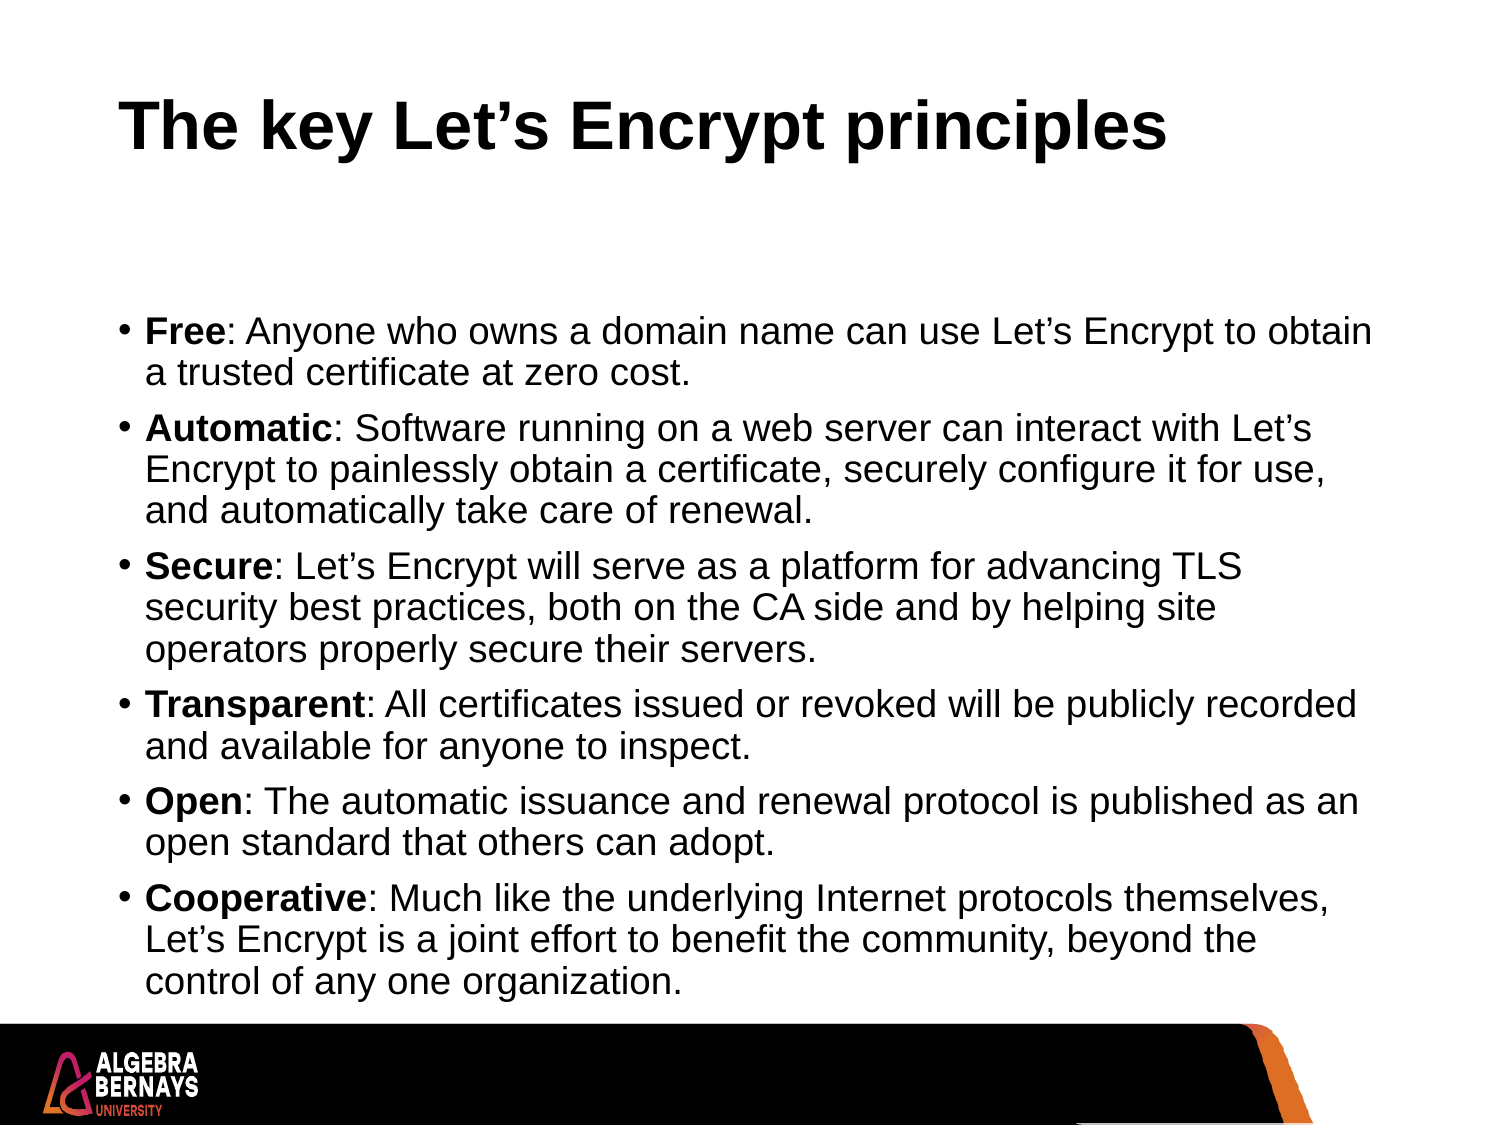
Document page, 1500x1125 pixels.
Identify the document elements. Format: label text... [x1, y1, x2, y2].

title The key Let’s Encrypt principles [103, 59, 1397, 243]
picture [0, 1023, 1468, 1125]
list Free: Anyone who owns a domain name can use Let’s Encrypt to obtain a trusted certificate at zero cost. Automatic: Software running on a web server can interact with Let’s Encrypt to painlessly obtain a certificate, securely configure it for use, and automatically take care of renewal. Secure: Let’s Encrypt will serve as a platform for advancing TLS security best practices, both on the CA side and by helping site operators properly secure their servers. Transparent: All certificates issued or revoked will be publicly recorded and available for anyone to inspect. Open: The automatic issuance and renewal protocol is published as an open standard that others can adopt. Cooperative: Much like the underlying Internet protocols themselves, Let’s Encrypt is a joint effort to benefit the community, beyond the control of any one organization. [103, 243, 1397, 1014]
